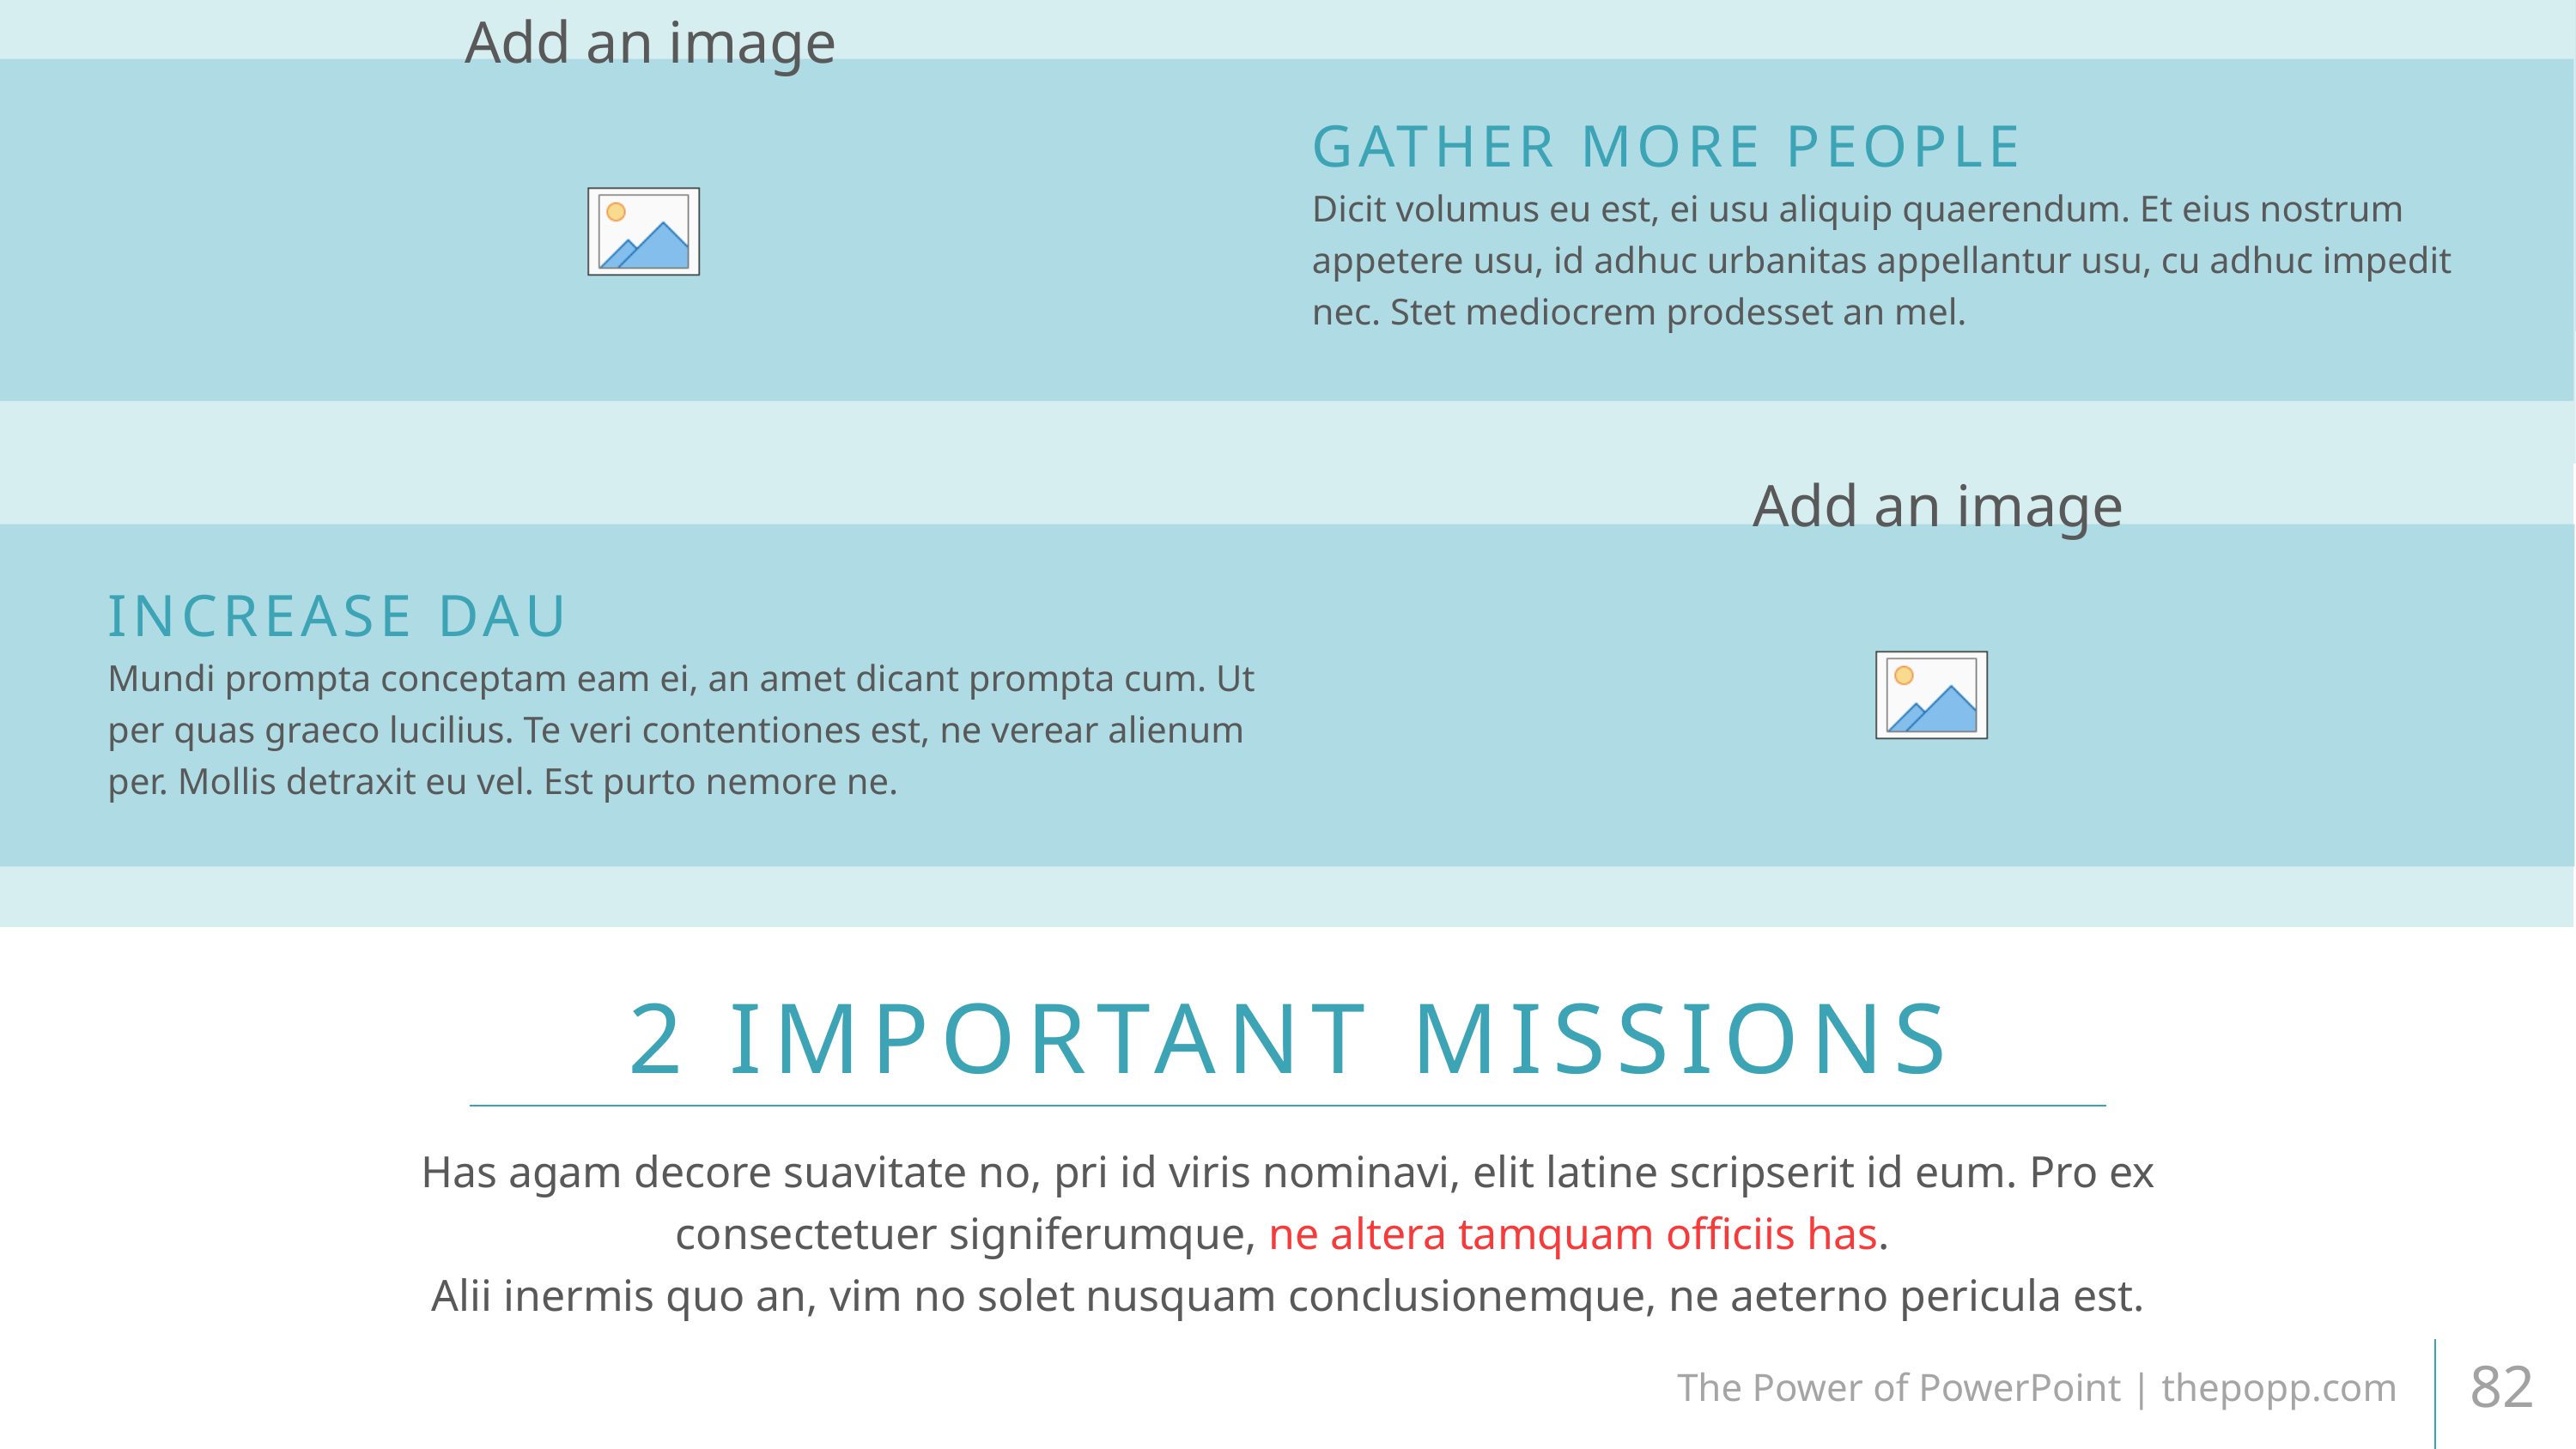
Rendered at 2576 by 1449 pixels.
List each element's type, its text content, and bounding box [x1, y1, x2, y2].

list GATHER MORE PEOPLE [1291, 84, 2487, 193]
footer The Power of PowerPoint | thepopp.com [1326, 1350, 2421, 1428]
list 2 IMPORTANT MISSIONS [400, 931, 2178, 1105]
list Dicit volumus eu est, ei usu aliquip quaerendum. Et eius nostrum appetere usu, id adhuc urbanitas appellantur usu, cu adhuc impedit nec. Stet mediocrem prodesset an mel. [1291, 193, 2487, 370]
list INCREASE DAU [84, 554, 1282, 664]
slide_number 82 [2446, 1350, 2575, 1428]
picture [0, 0, 2576, 928]
list Has agam decore suavitate no, pri id viris nominavi, elit latine scripserit id eum. Pro ex consectetuer signiferumque, ne altera tamquam officiis has. Alii inermis quo an, vim no solet nusquam conclusionemque, ne aeterno pericula est. [295, 1123, 2282, 1340]
list Mundi prompta conceptam eam ei, an amet dicant prompta cum. Ut per quas graeco lucilius. Te veri contentiones est, ne verear alienum per. Mollis detraxit eu vel. Est purto nemore ne. [84, 664, 1282, 833]
